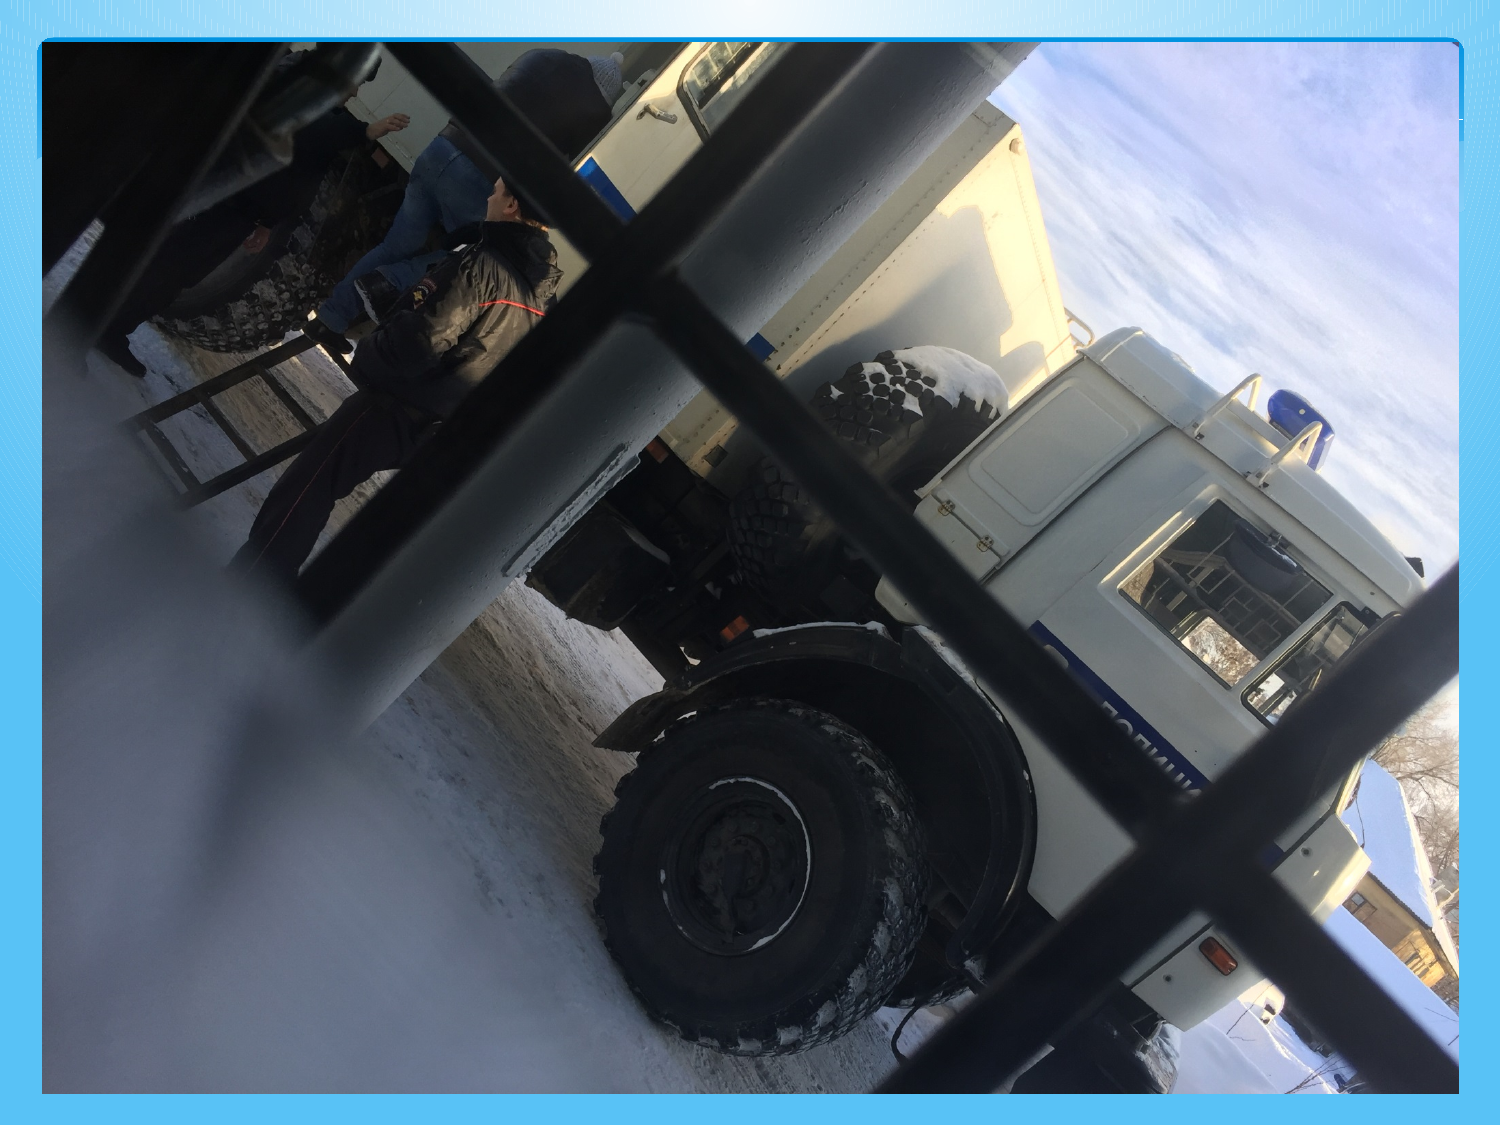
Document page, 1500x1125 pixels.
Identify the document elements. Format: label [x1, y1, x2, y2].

picture [42, 43, 1459, 1095]
